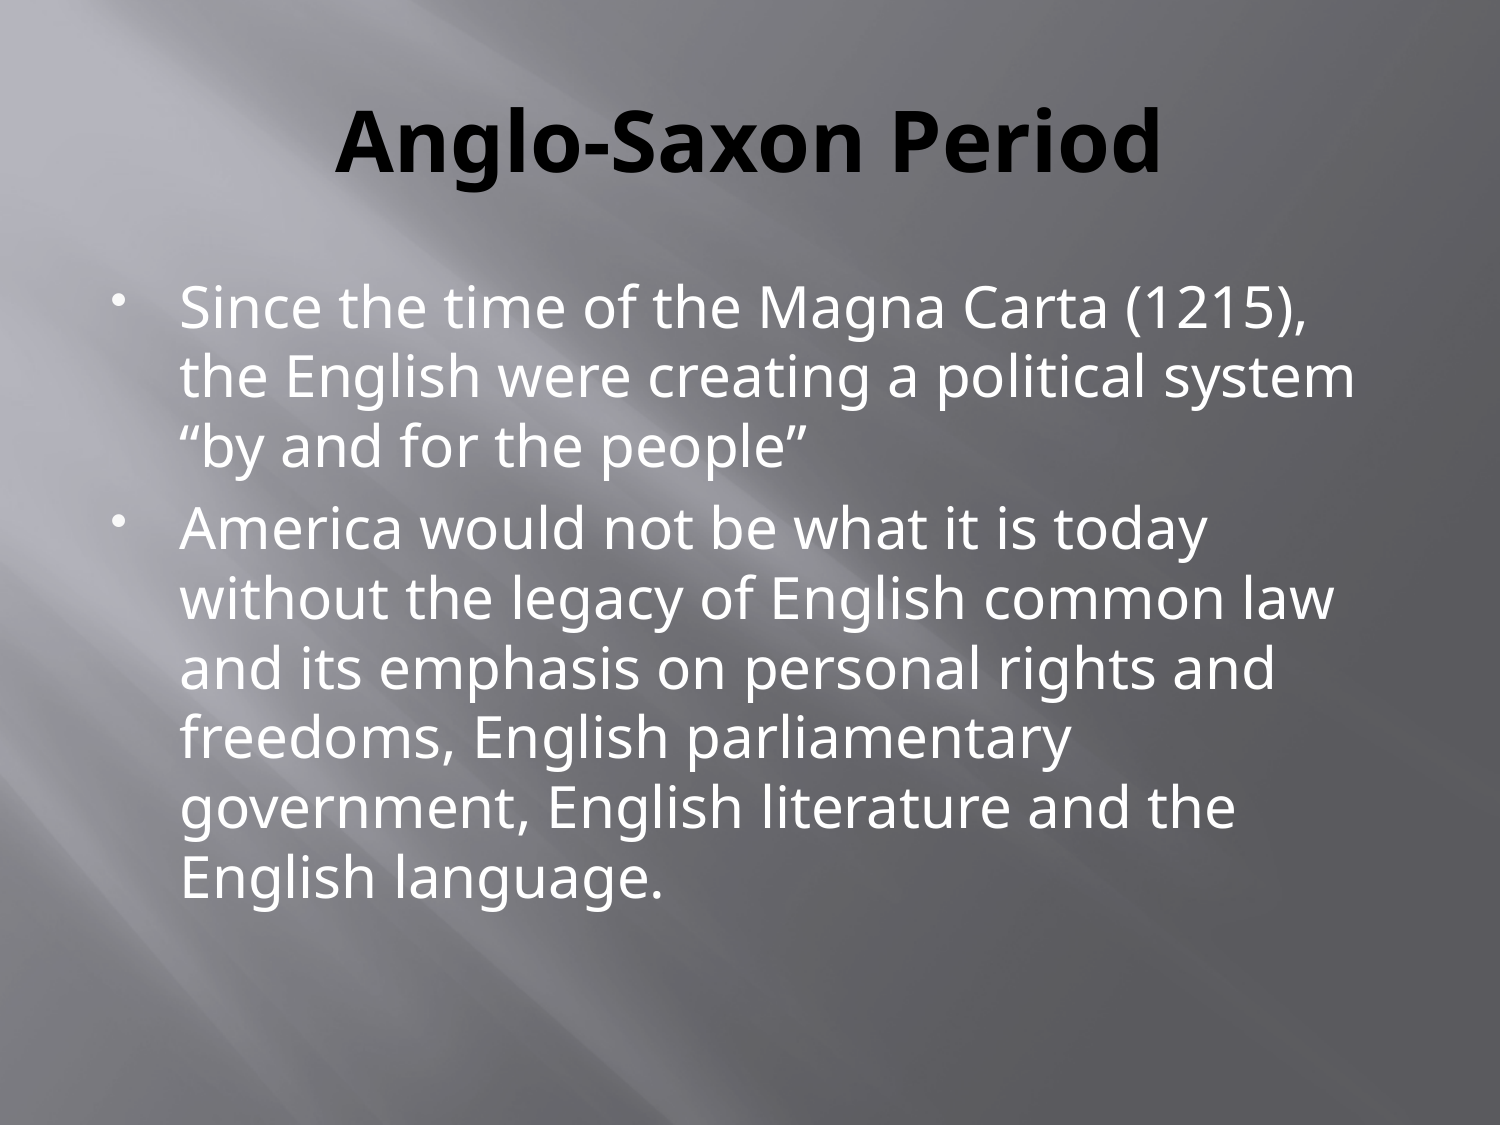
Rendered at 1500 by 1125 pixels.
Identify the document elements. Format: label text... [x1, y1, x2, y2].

title Anglo-Saxon Period [75, 45, 1425, 233]
list Since the time of the Magna Carta (1215), the English were creating a political system “by and for the people” America would not be what it is today without the legacy of English common law and its emphasis on personal rights and freedoms, English parliamentary government, English literature and the English language. [75, 262, 1425, 1035]
